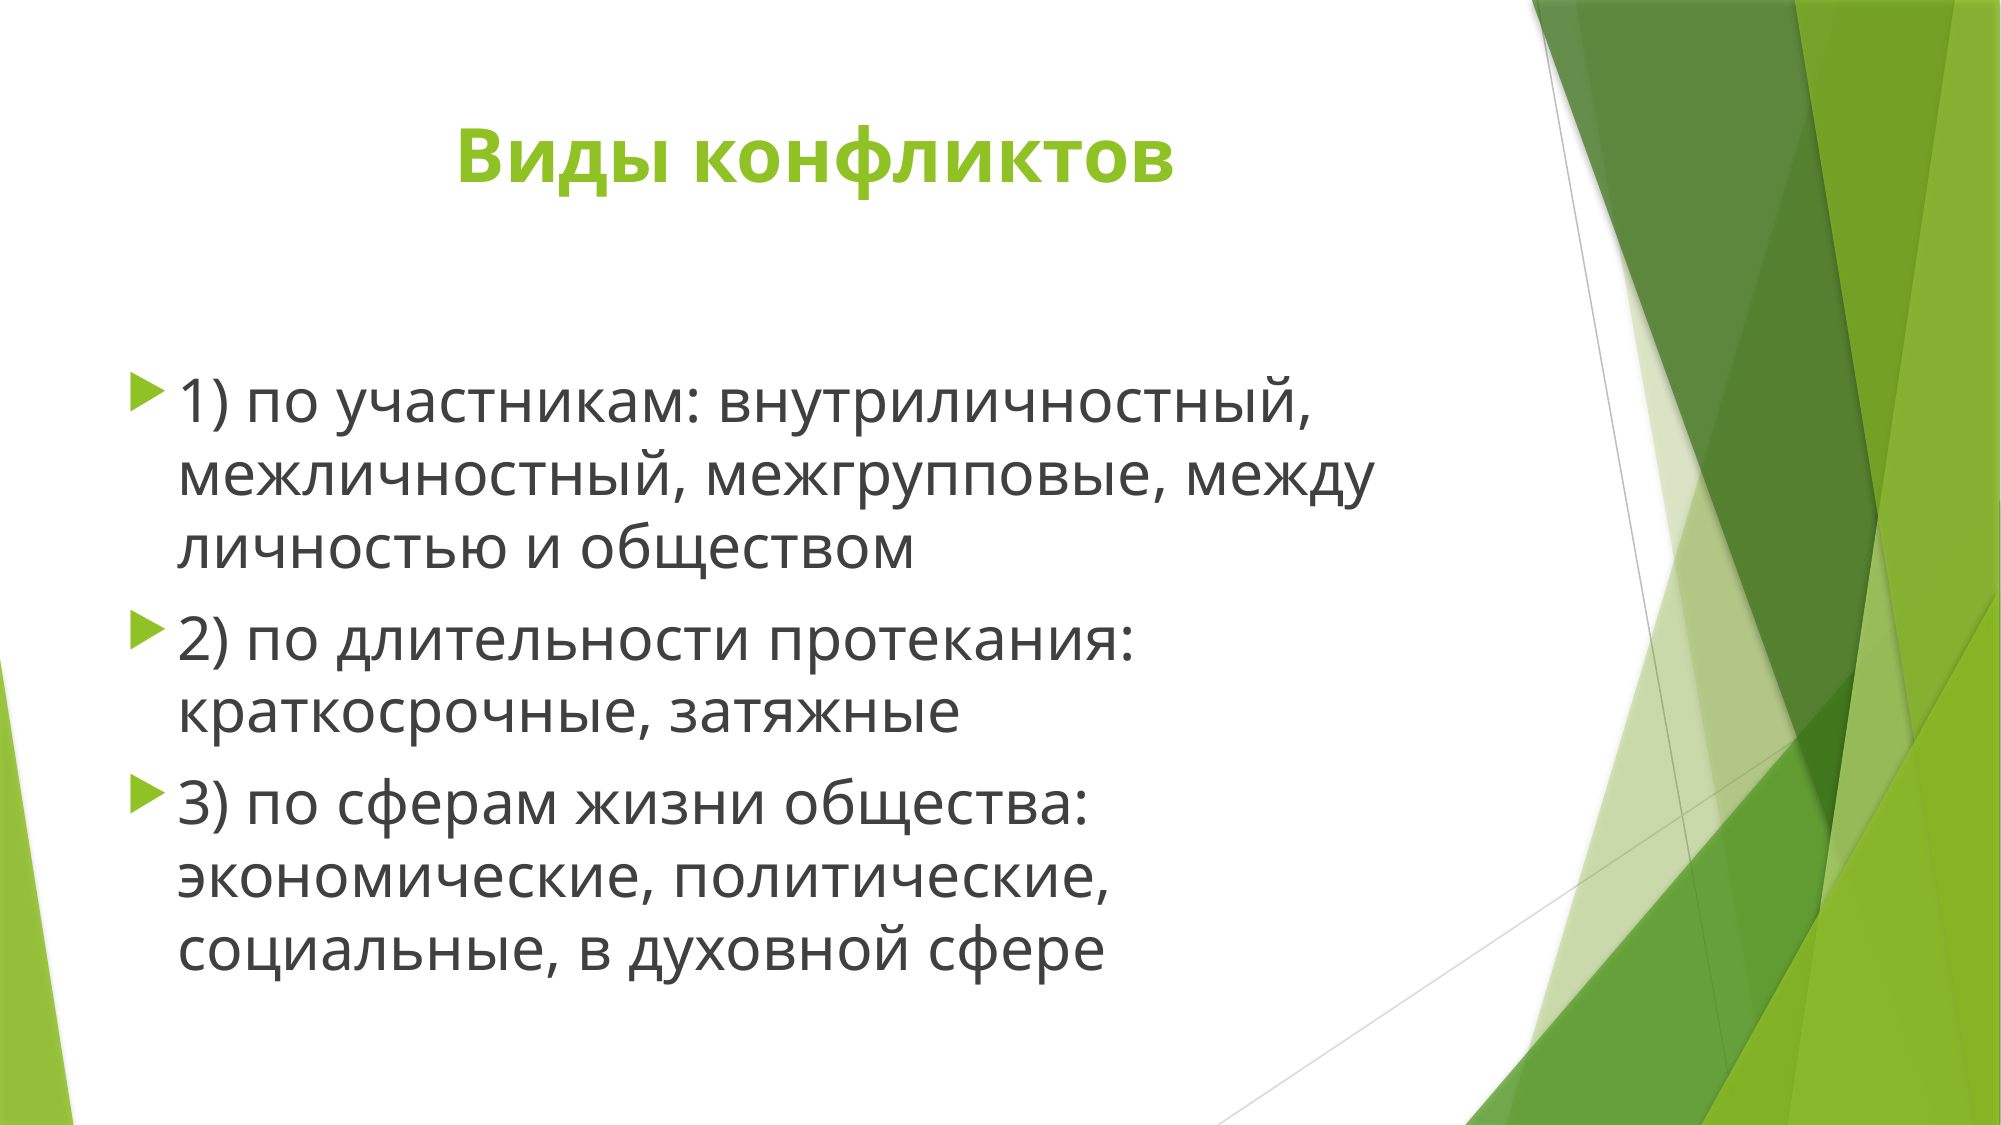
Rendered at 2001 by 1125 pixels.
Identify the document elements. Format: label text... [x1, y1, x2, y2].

list 1) по участникам: внутриличностный, межличностный, межгрупповые, между личностью и обществом 2) по длительности протекания: краткосрочные, затяжные 3) по сферам жизни общества: экономические, политические, социальные, в духовной сфере [111, 354, 1522, 992]
title Виды конфликтов [111, 99, 1522, 317]
